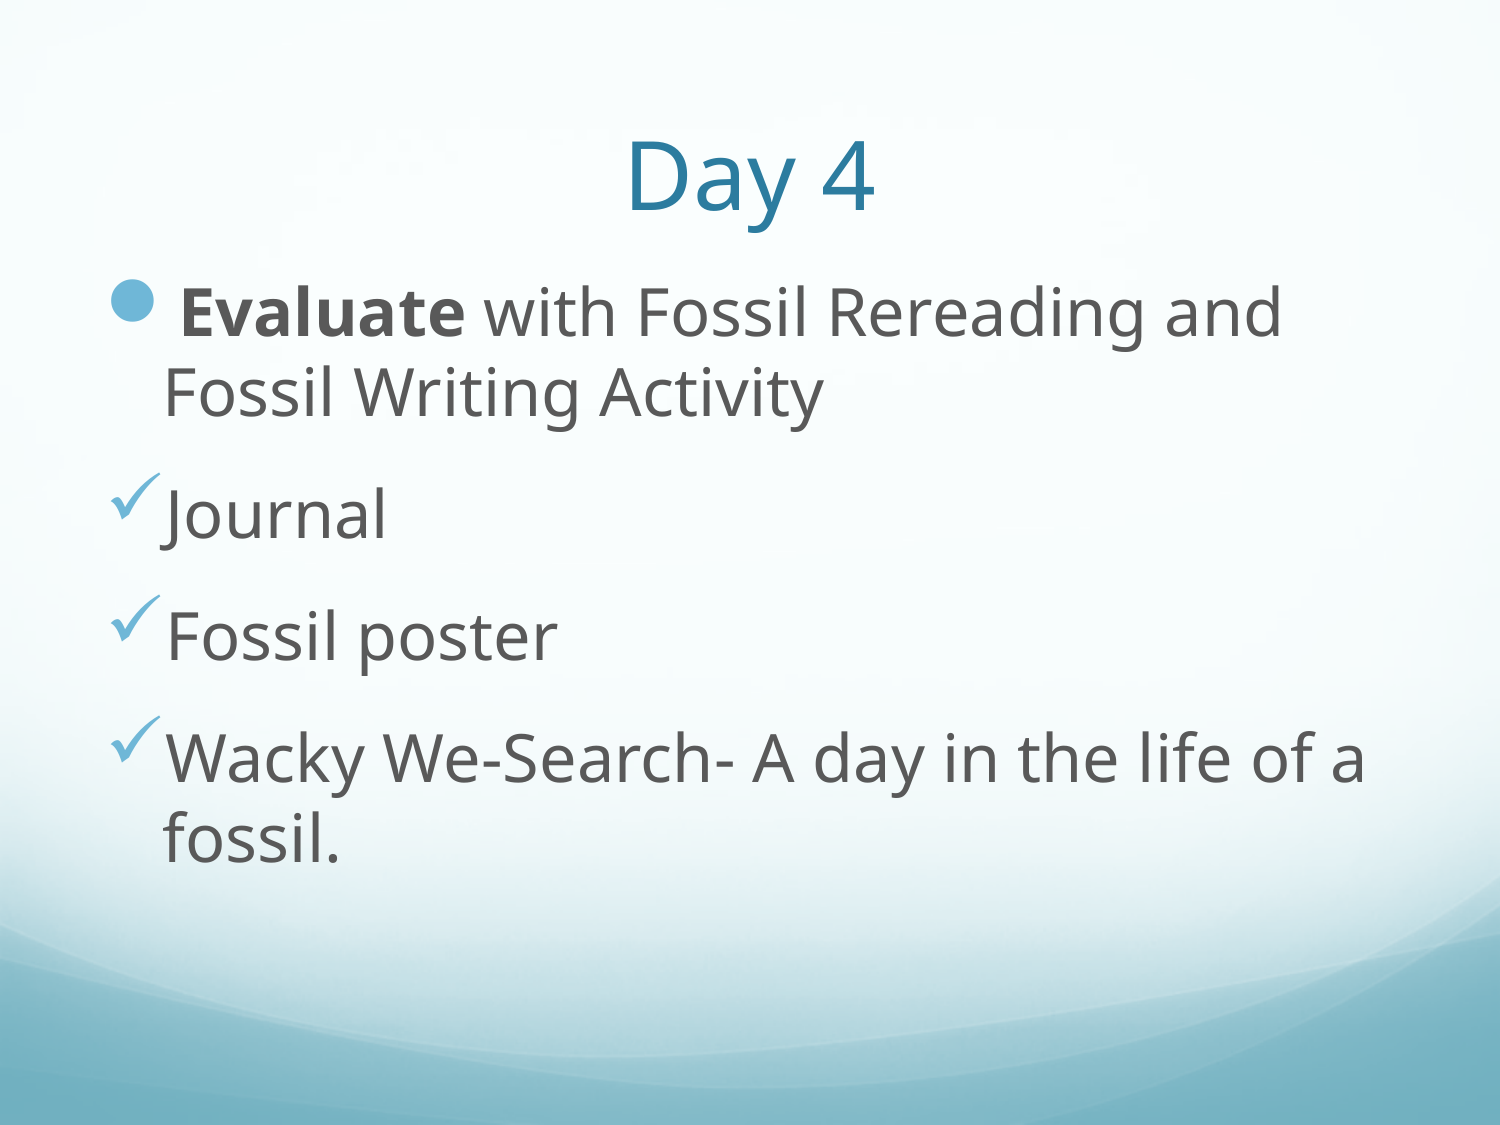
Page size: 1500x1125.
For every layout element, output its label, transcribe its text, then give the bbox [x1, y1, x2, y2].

title Day 4 [90, 17, 1410, 237]
list Evaluate with Fossil Rereading and Fossil Writing Activity Journal Fossil poster Wacky We-Search- A day in the life of a fossil. [90, 262, 1410, 975]
